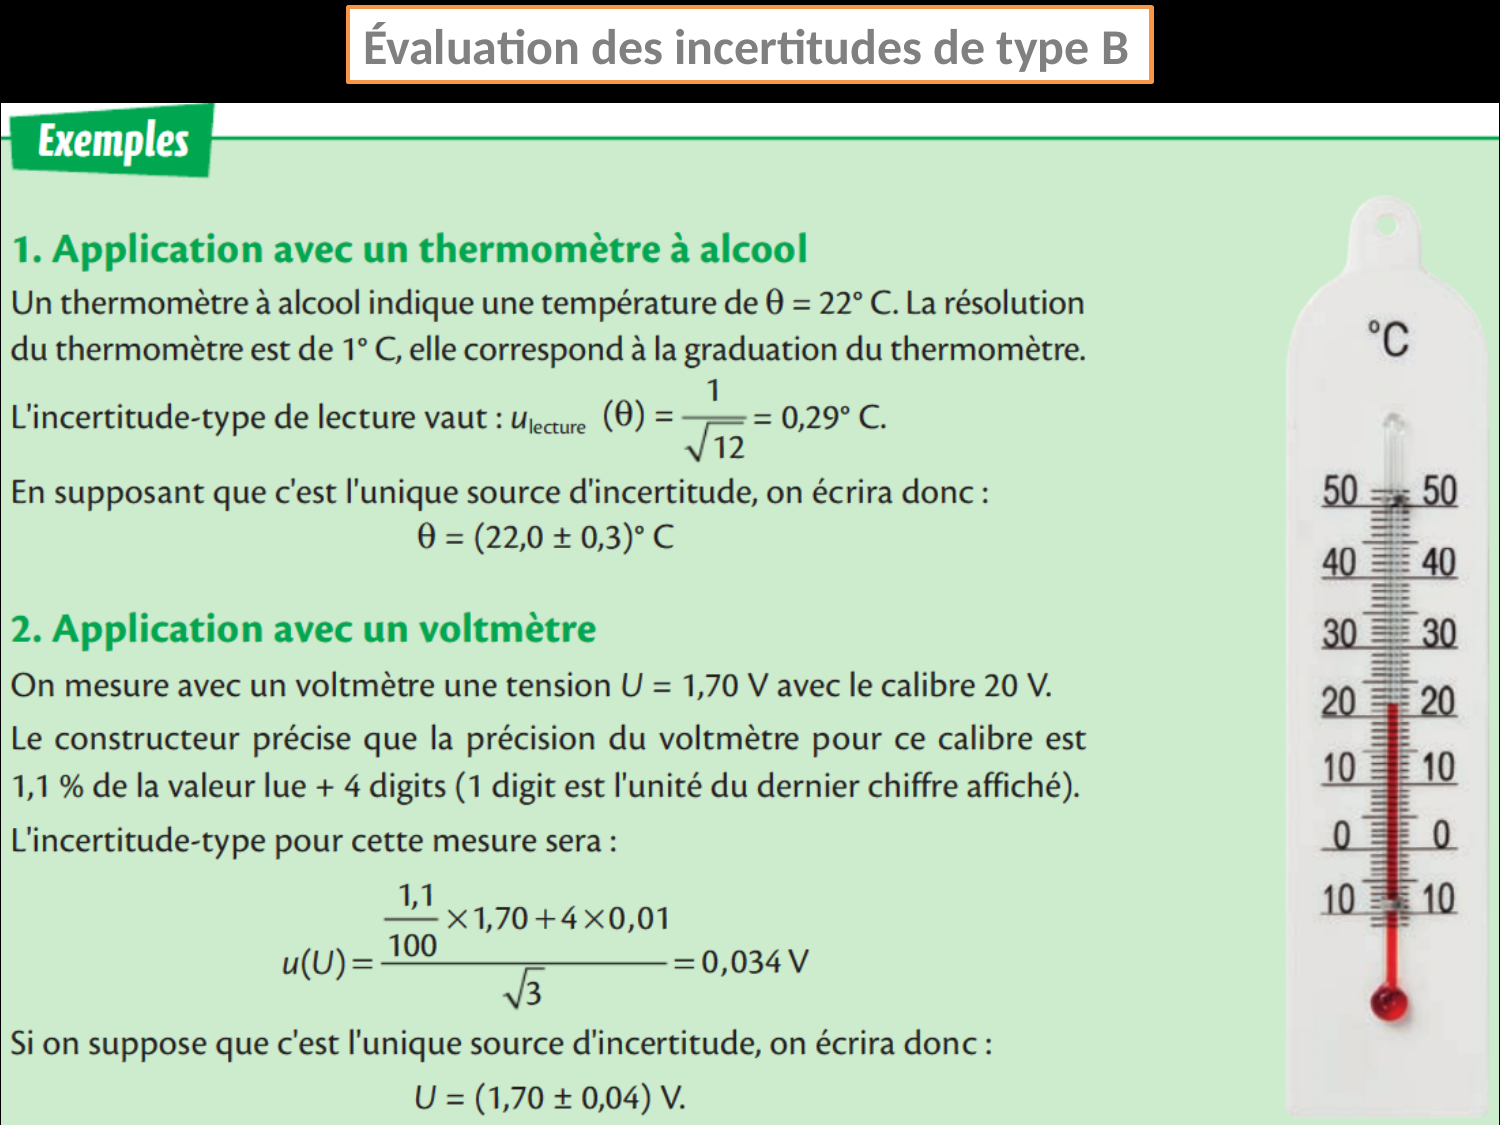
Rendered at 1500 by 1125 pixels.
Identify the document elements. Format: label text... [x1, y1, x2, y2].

picture [1, 103, 1499, 1125]
text_box Évaluation des incertitudes de type B [346, 5, 1154, 84]
